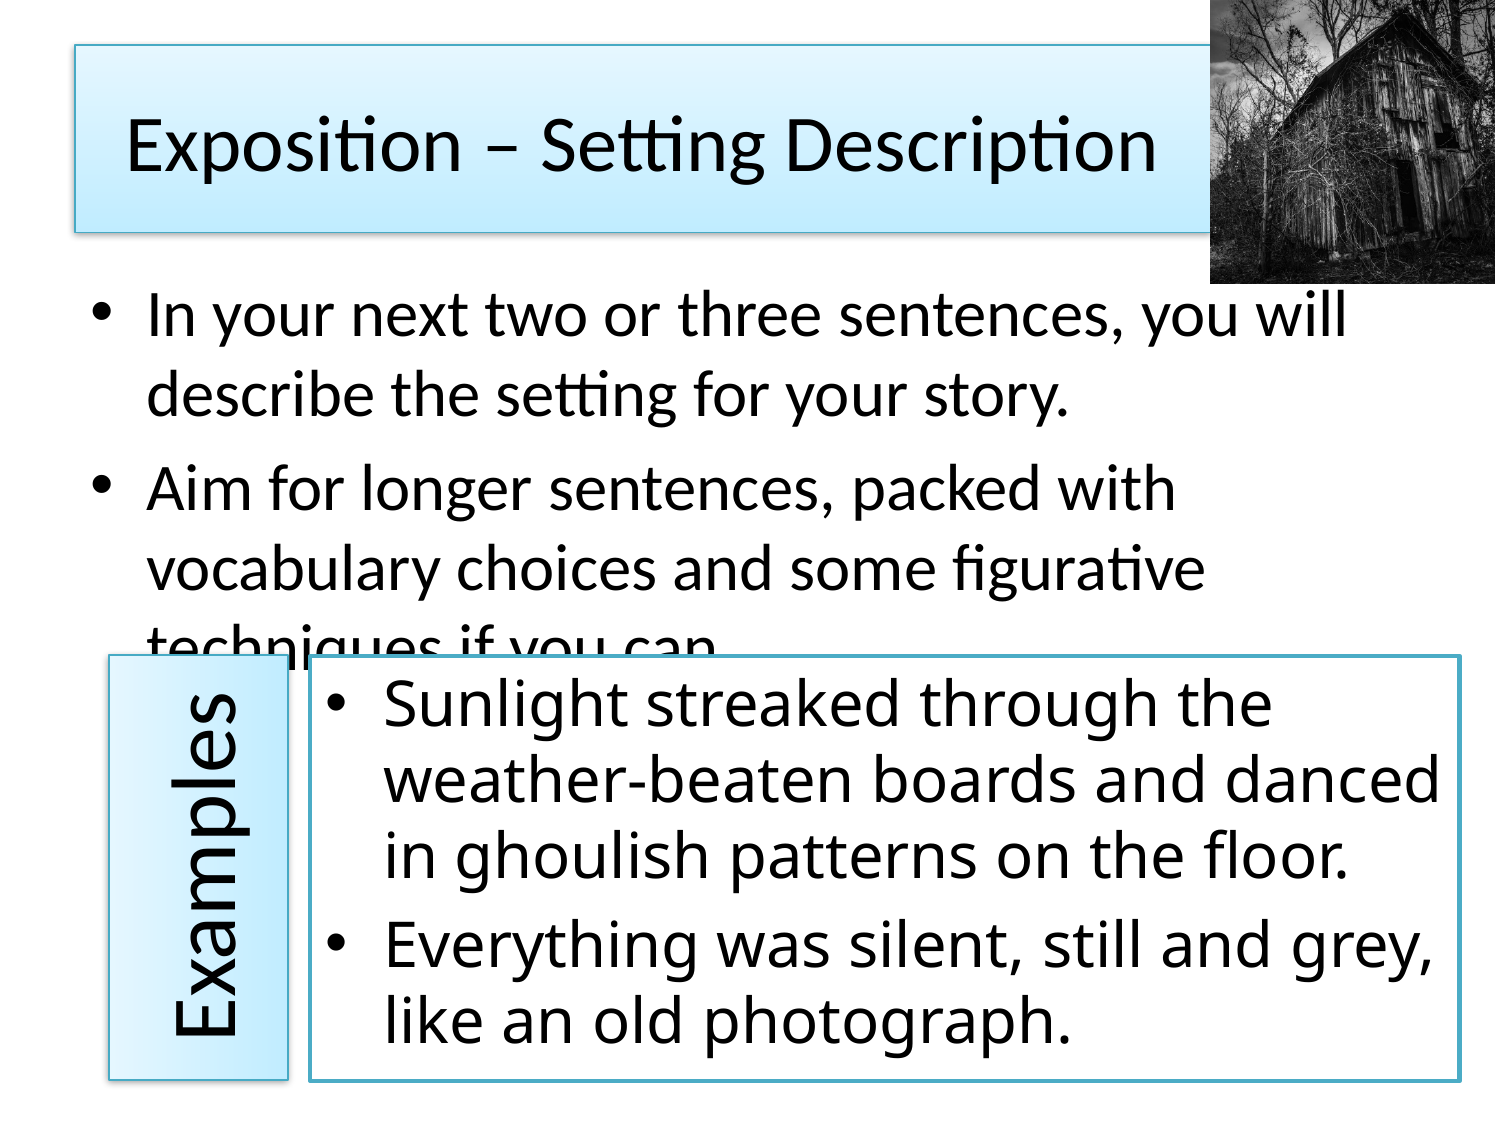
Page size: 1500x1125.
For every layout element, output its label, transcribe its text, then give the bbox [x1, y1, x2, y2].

title Exposition – Setting Description [74, 44, 1205, 233]
picture [1210, 0, 1495, 284]
list In your next two or three sentences, you will describe the setting for your story. Aim for longer sentences, packed with vocabulary choices and some figurative techniques if you can. [75, 262, 1425, 693]
text_box Examples [108, 654, 289, 1081]
text_box Sunlight streaked through the weather-beaten boards and danced in ghoulish patterns on the floor. Everything was silent, still and grey, like an old photograph. [308, 654, 1462, 1083]
